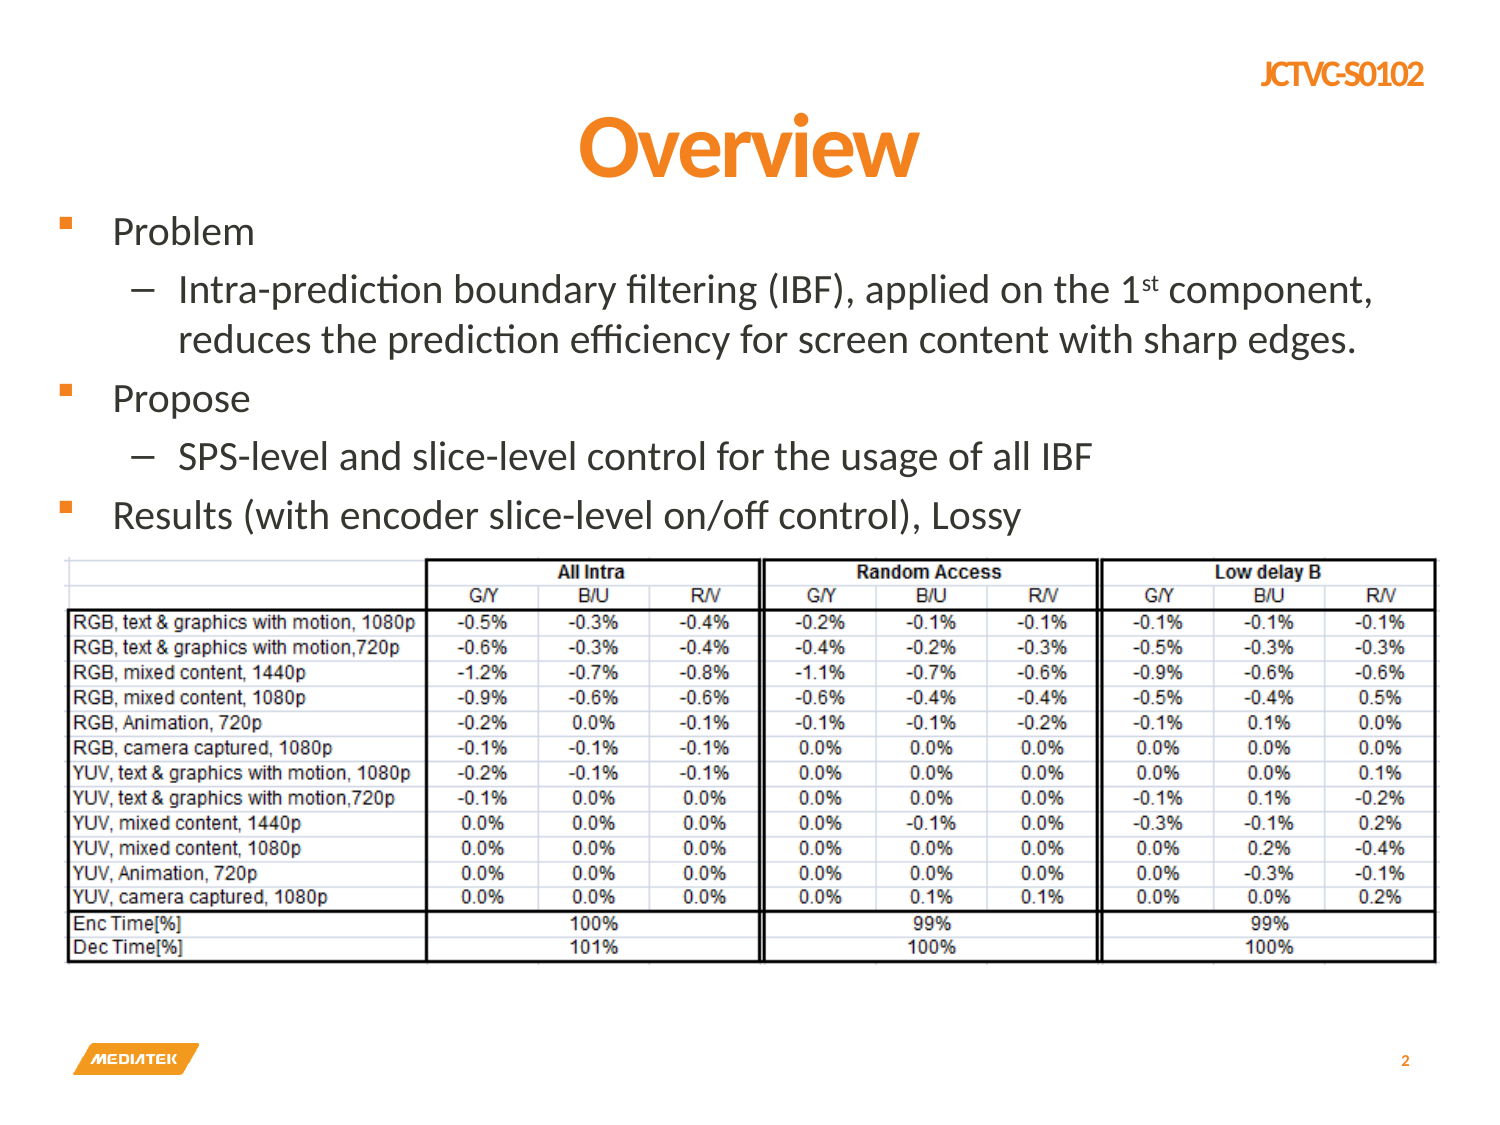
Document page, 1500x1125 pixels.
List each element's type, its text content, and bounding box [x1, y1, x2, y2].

list Problem Intra-prediction boundary filtering (IBF), applied on the 1st component, reduces the prediction efficiency for screen content with sharp edges. Propose SPS-level and slice-level control for the usage of all IBF Results (with encoder slice-level on/off control), Lossy [41, 196, 1400, 900]
picture [73, 1043, 199, 1075]
title Overview [75, 99, 1425, 287]
picture [64, 557, 1441, 965]
slide_number 2 [1251, 1029, 1425, 1090]
